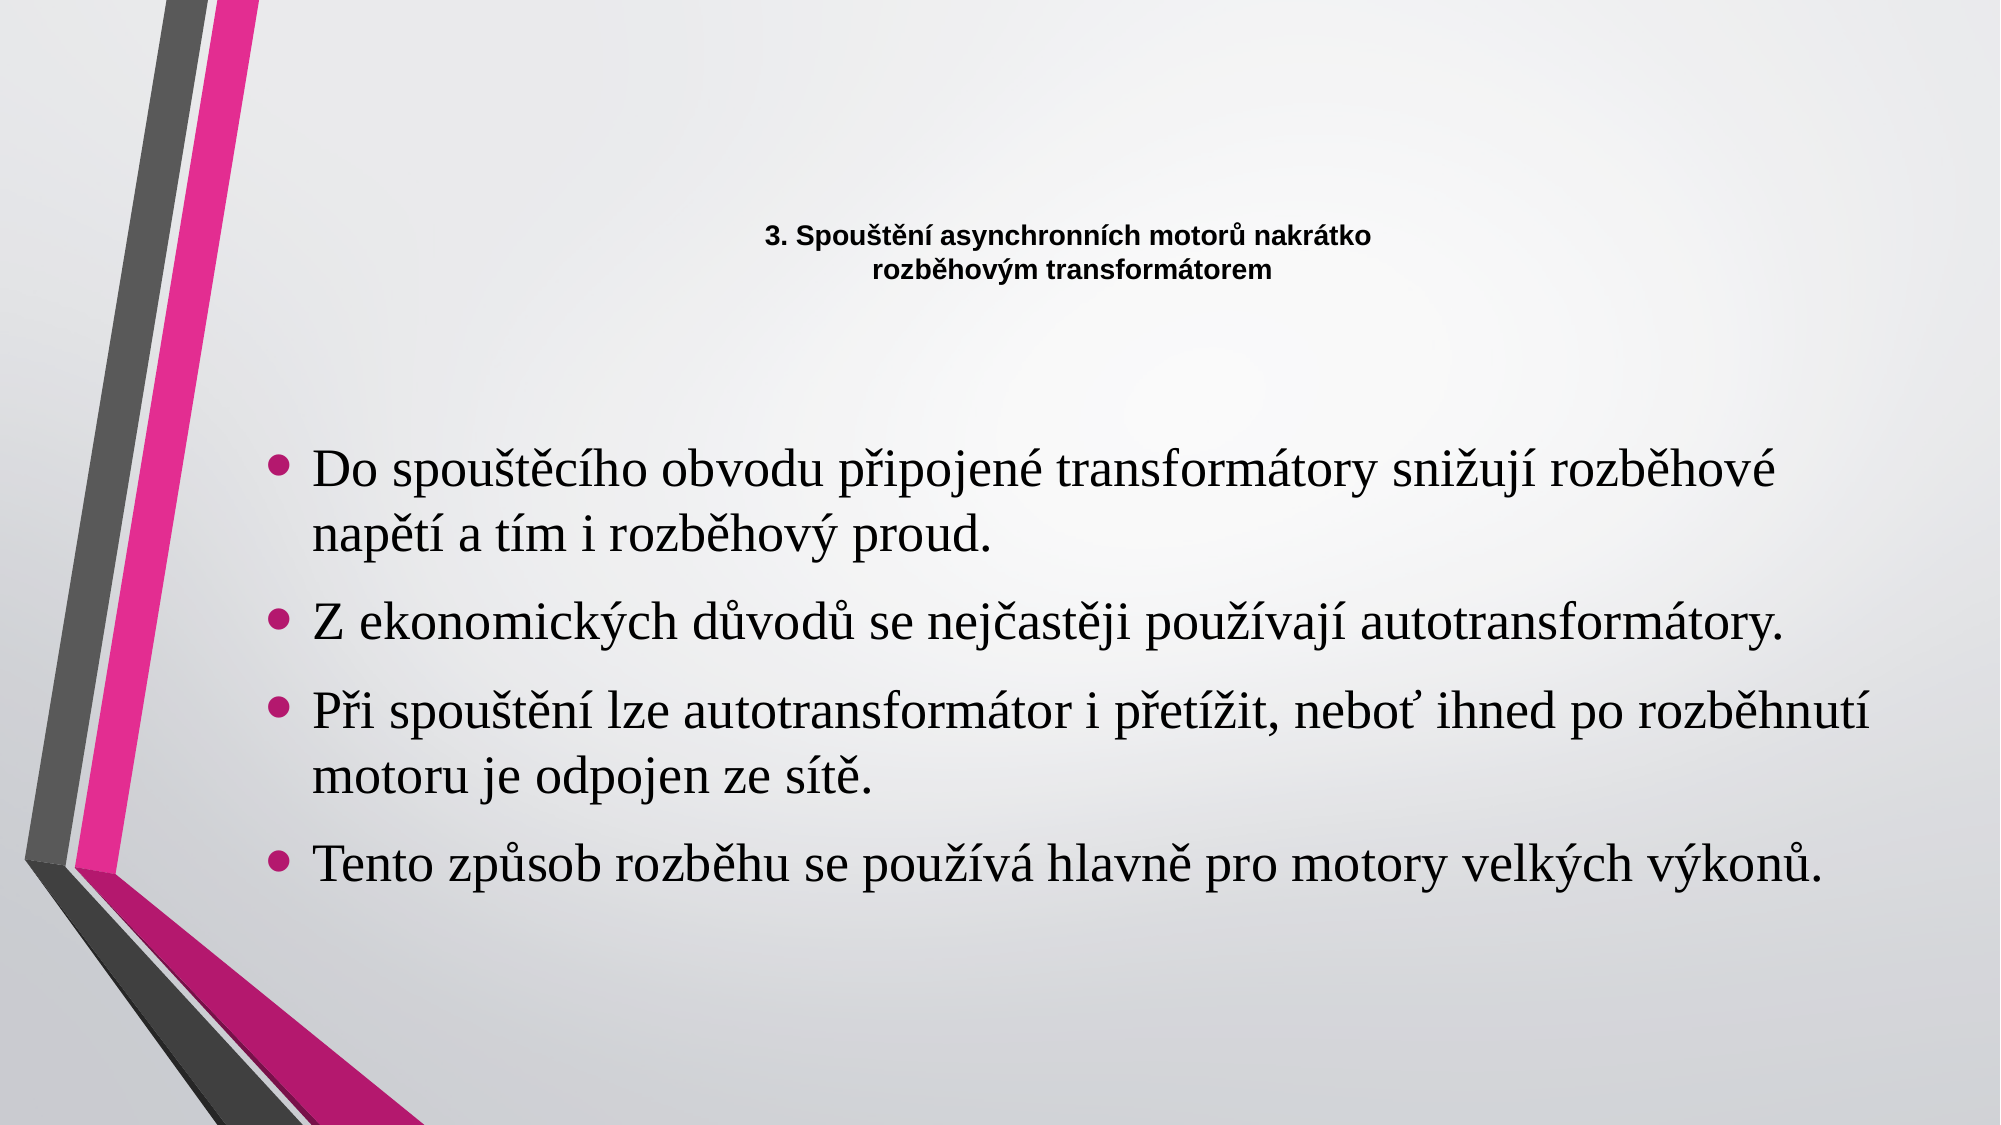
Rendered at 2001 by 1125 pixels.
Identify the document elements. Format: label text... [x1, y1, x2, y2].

title 3. Spouštění asynchronních motorů nakrátko rozběhovým transformátorem [250, 153, 1895, 364]
list Do spouštěcího obvodu připojené transformátory snižují rozběhové napětí a tím i rozběhový proud. Z ekonomických důvodů se nejčastěji používají autotransformátory. Při spouštění lze autotransformátor i přetížit, neboť ihned po rozběhnutí motoru je odpojen ze sítě. Tento způsob rozběhu se používá hlavně pro motory velkých výkonů. [250, 386, 1895, 1063]
